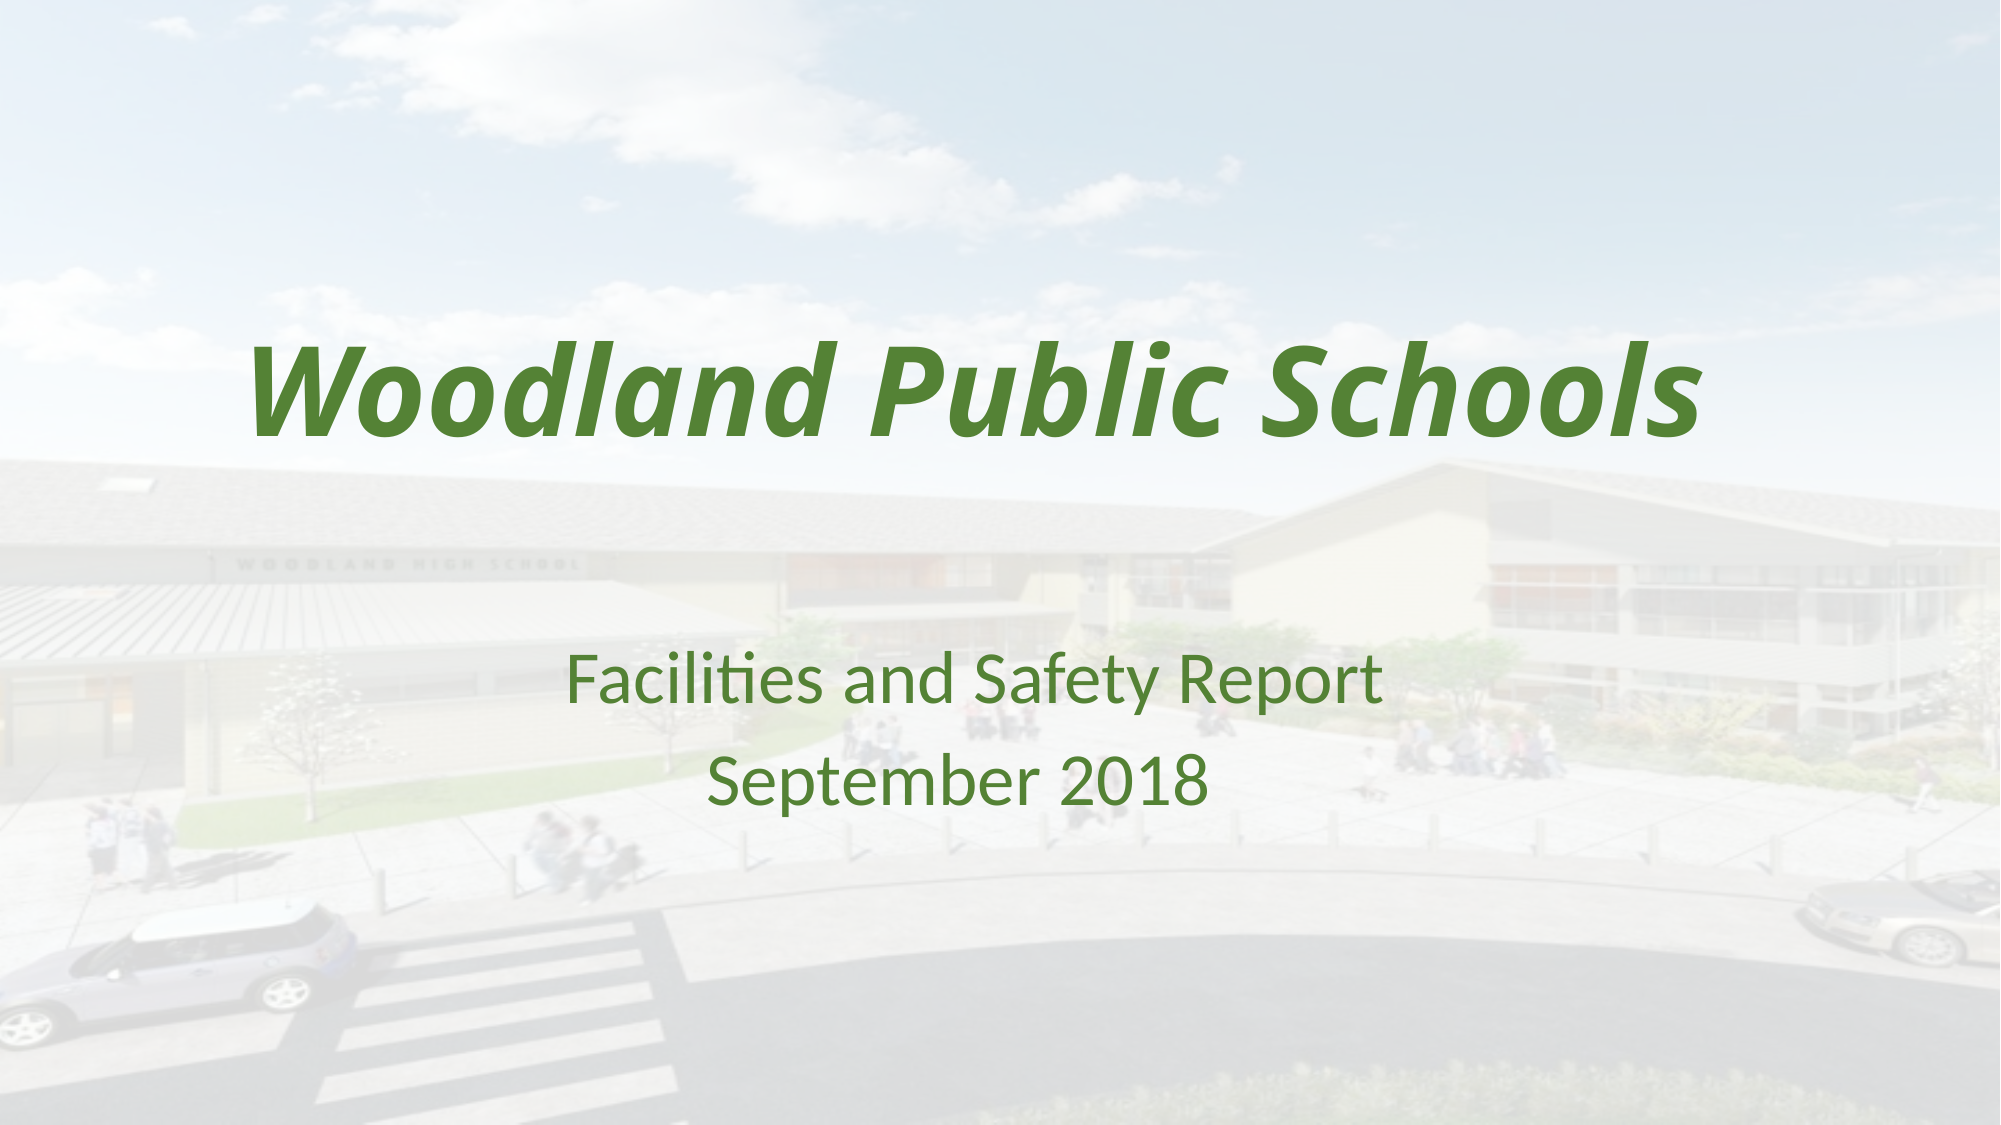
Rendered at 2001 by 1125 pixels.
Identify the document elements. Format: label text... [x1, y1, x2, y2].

title Woodland Public Schools [200, 80, 1750, 472]
subtitle Facilities and Safety Report September 2018 [225, 631, 1726, 903]
